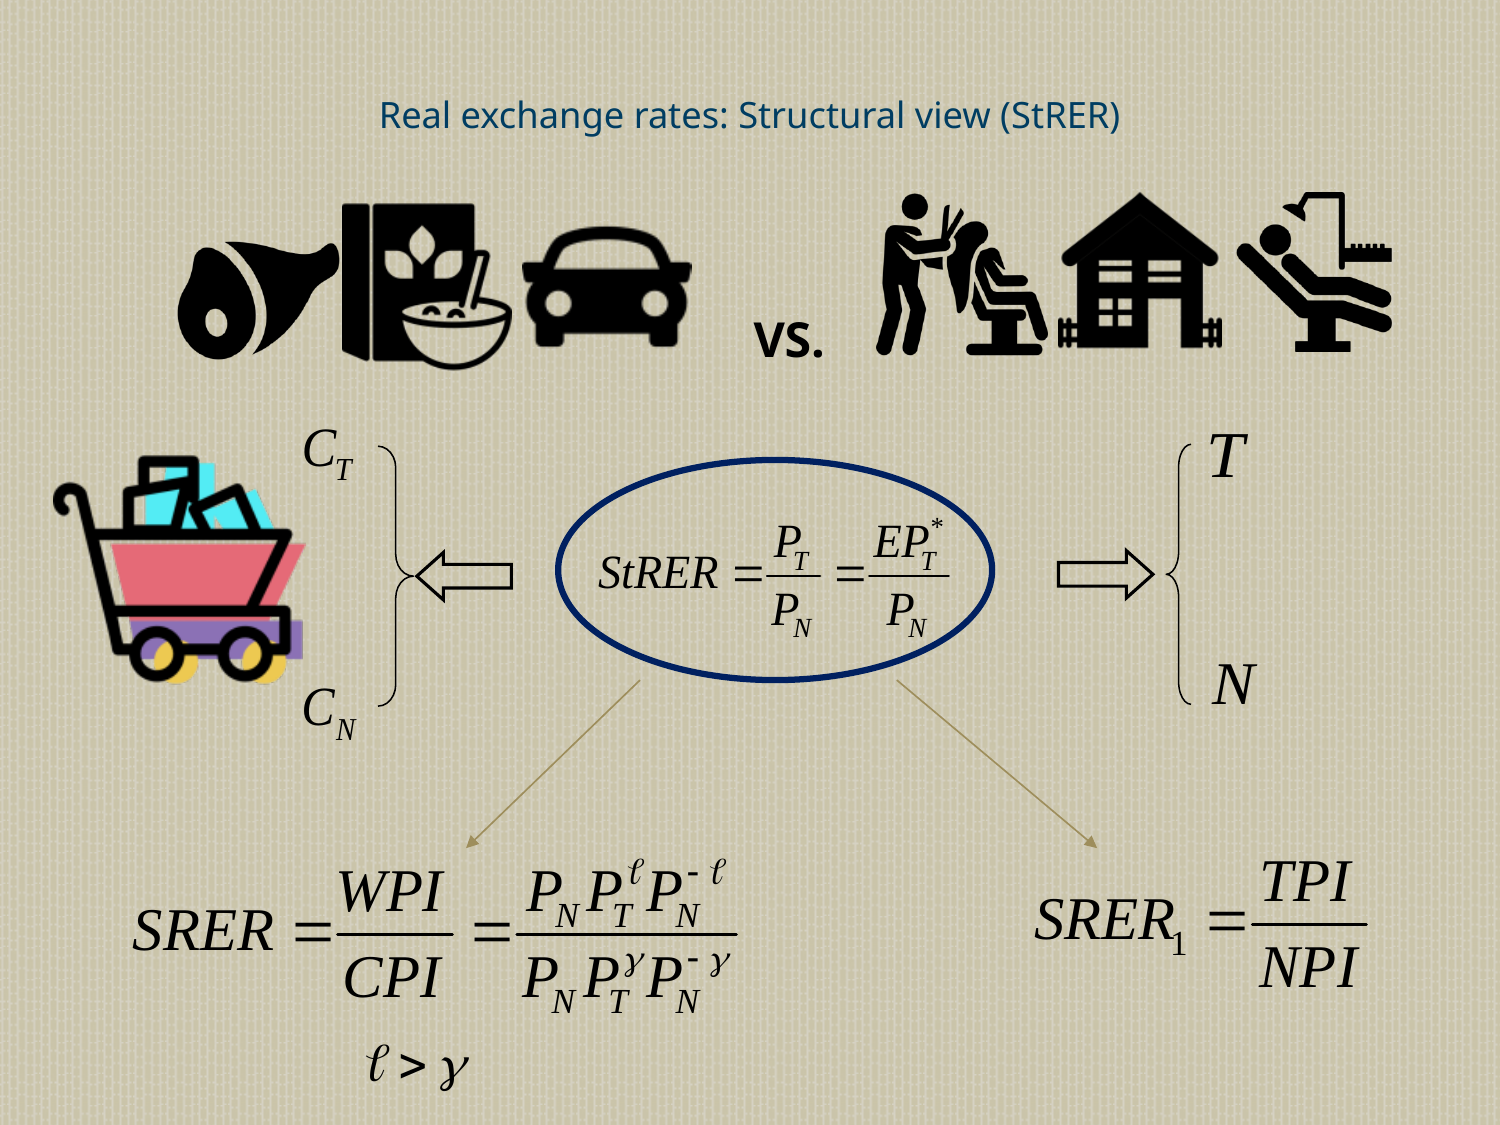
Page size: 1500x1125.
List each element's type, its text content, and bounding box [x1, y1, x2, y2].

text_box Real exchange rates: Structural view (StRER) [0, 42, 1500, 147]
text_box [672, 667, 878, 681]
picture [52, 443, 306, 697]
text_box [604, 459, 946, 502]
text_box [378, 446, 414, 707]
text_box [122, 843, 751, 1026]
text_box [416, 552, 512, 600]
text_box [1199, 648, 1275, 720]
text_box [969, 520, 993, 620]
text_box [1200, 417, 1264, 489]
text_box [1166, 444, 1192, 704]
picture [1058, 188, 1222, 353]
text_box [295, 410, 366, 495]
picture [174, 199, 512, 372]
text_box VS. [738, 245, 841, 374]
picture [522, 201, 693, 372]
text_box [558, 521, 580, 619]
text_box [357, 1034, 477, 1103]
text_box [590, 504, 961, 648]
picture [1233, 192, 1394, 353]
picture [876, 188, 1048, 360]
text_box [1058, 550, 1153, 598]
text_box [295, 670, 367, 754]
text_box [465, 679, 641, 849]
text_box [896, 679, 1098, 849]
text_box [1023, 843, 1379, 1001]
